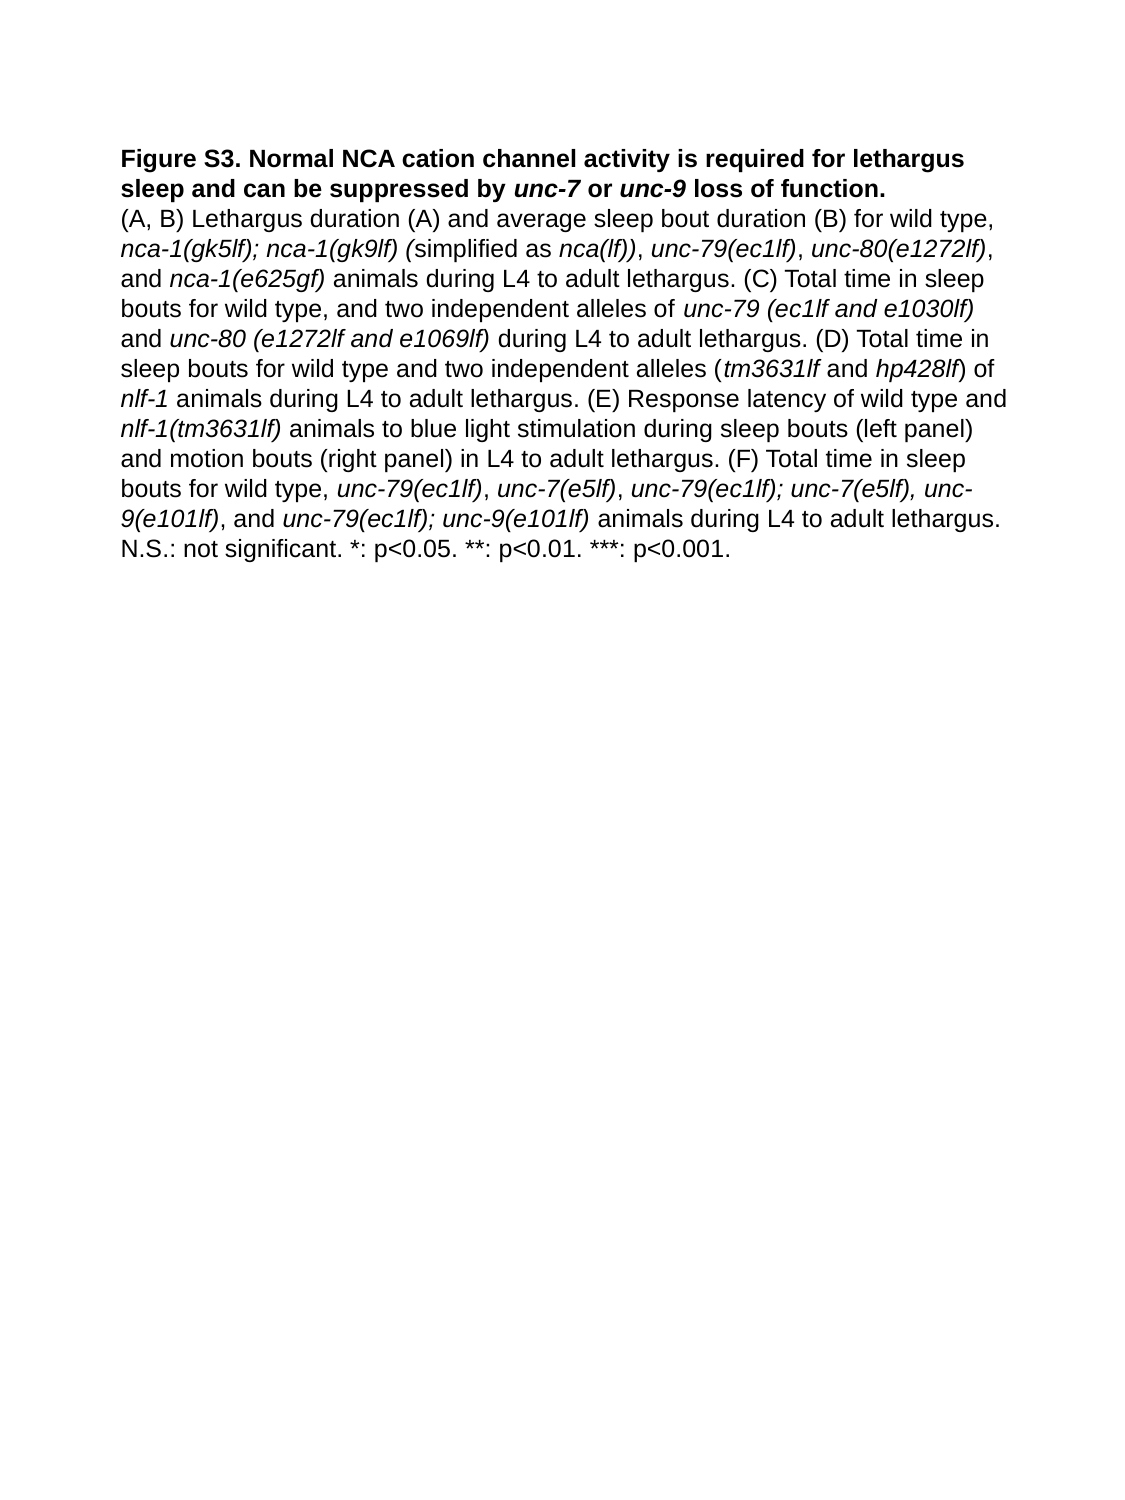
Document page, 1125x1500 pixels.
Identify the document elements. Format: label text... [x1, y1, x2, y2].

text_box Figure S3. Normal NCA cation channel activity is required for lethargus sleep and can be suppressed by unc-7 or unc-9 loss of function. (A, B) Lethargus duration (A) and average sleep bout duration (B) for wild type, nca-1(gk5lf); nca-1(gk9lf) (simplified as nca(lf)), unc-79(ec1lf), unc-80(e1272lf), and nca-1(e625gf) animals during L4 to adult lethargus. (C) Total time in sleep bouts for wild type, and two independent alleles of unc-79 (ec1lf and e1030lf) and unc-80 (e1272lf and e1069lf) during L4 to adult lethargus. (D) Total time in sleep bouts for wild type and two independent alleles (tm3631lf and hp428lf) of nlf-1 animals during L4 to adult lethargus. (E) Response latency of wild type and nlf-1(tm3631lf) animals to blue light stimulation during sleep bouts (left panel) and motion bouts (right panel) in L4 to adult lethargus. (F) Total time in sleep bouts for wild type, unc-79(ec1lf), unc-7(e5lf), unc-79(ec1lf); unc-7(e5lf), unc-9(e101lf), and unc-79(ec1lf); unc-9(e101lf) animals during L4 to adult lethargus. N.S.: not significant. *: p<0.05. **: p<0.01. ***: p<0.001. [105, 135, 1039, 570]
